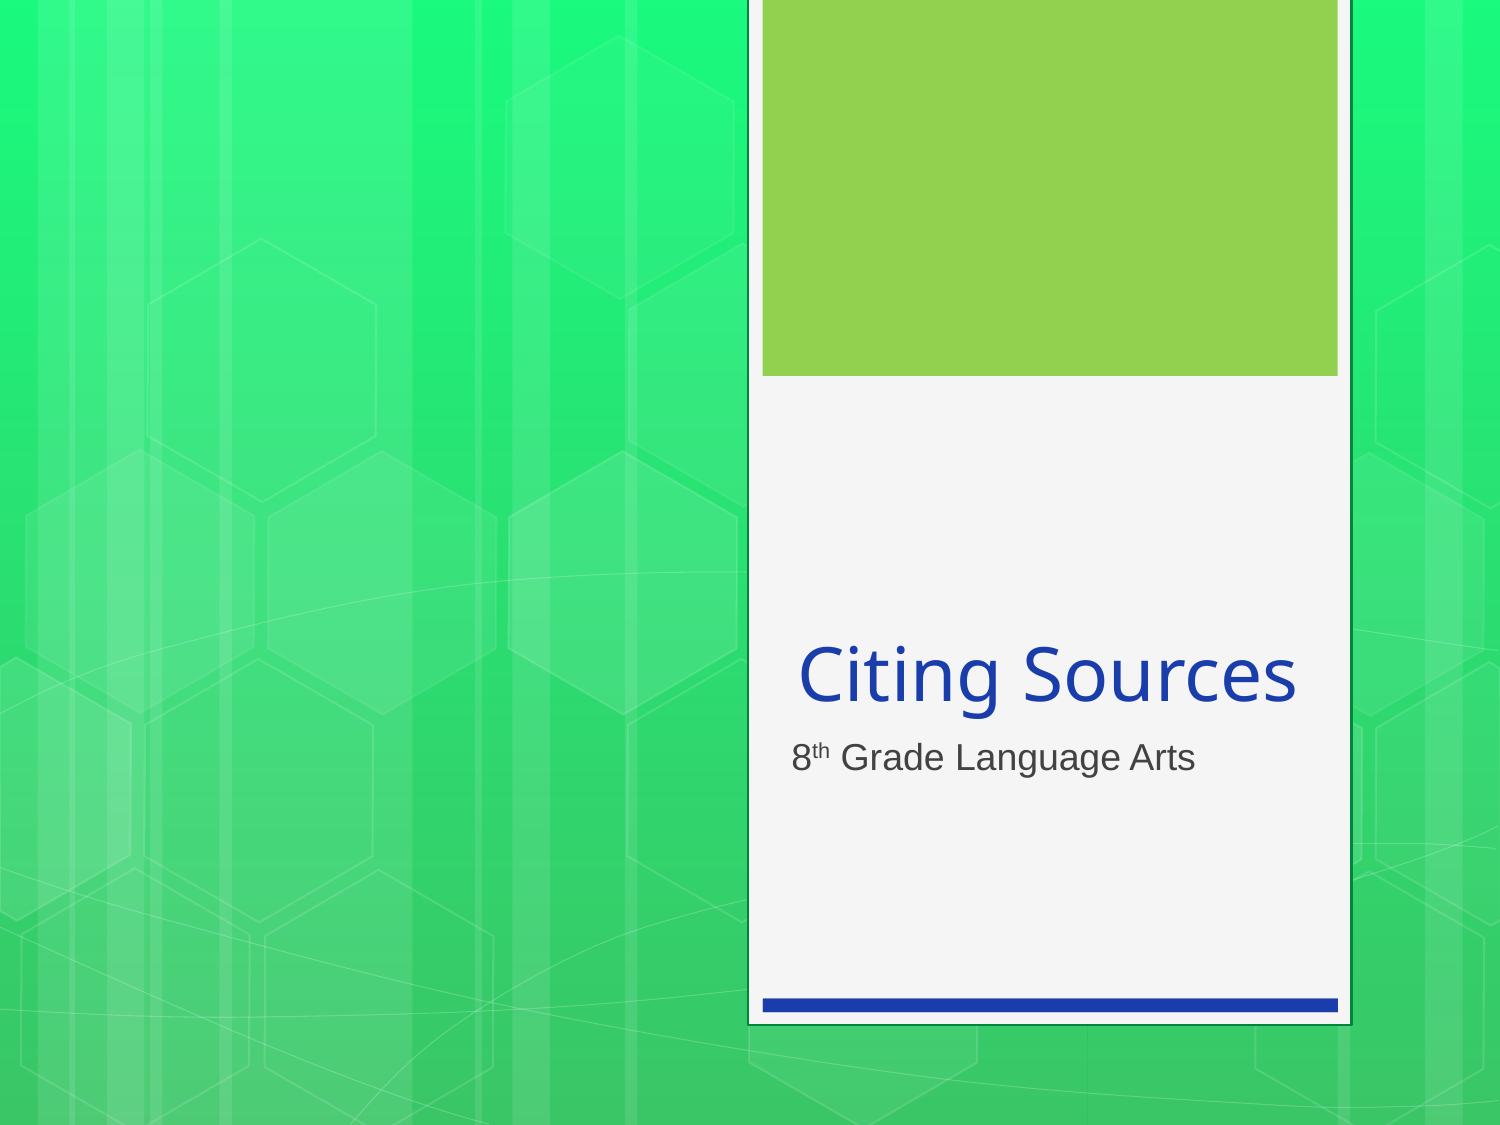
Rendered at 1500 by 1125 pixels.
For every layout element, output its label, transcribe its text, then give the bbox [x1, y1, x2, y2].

title Citing Sources [776, 444, 1320, 724]
subtitle 8th Grade Language Arts [776, 725, 1320, 933]
